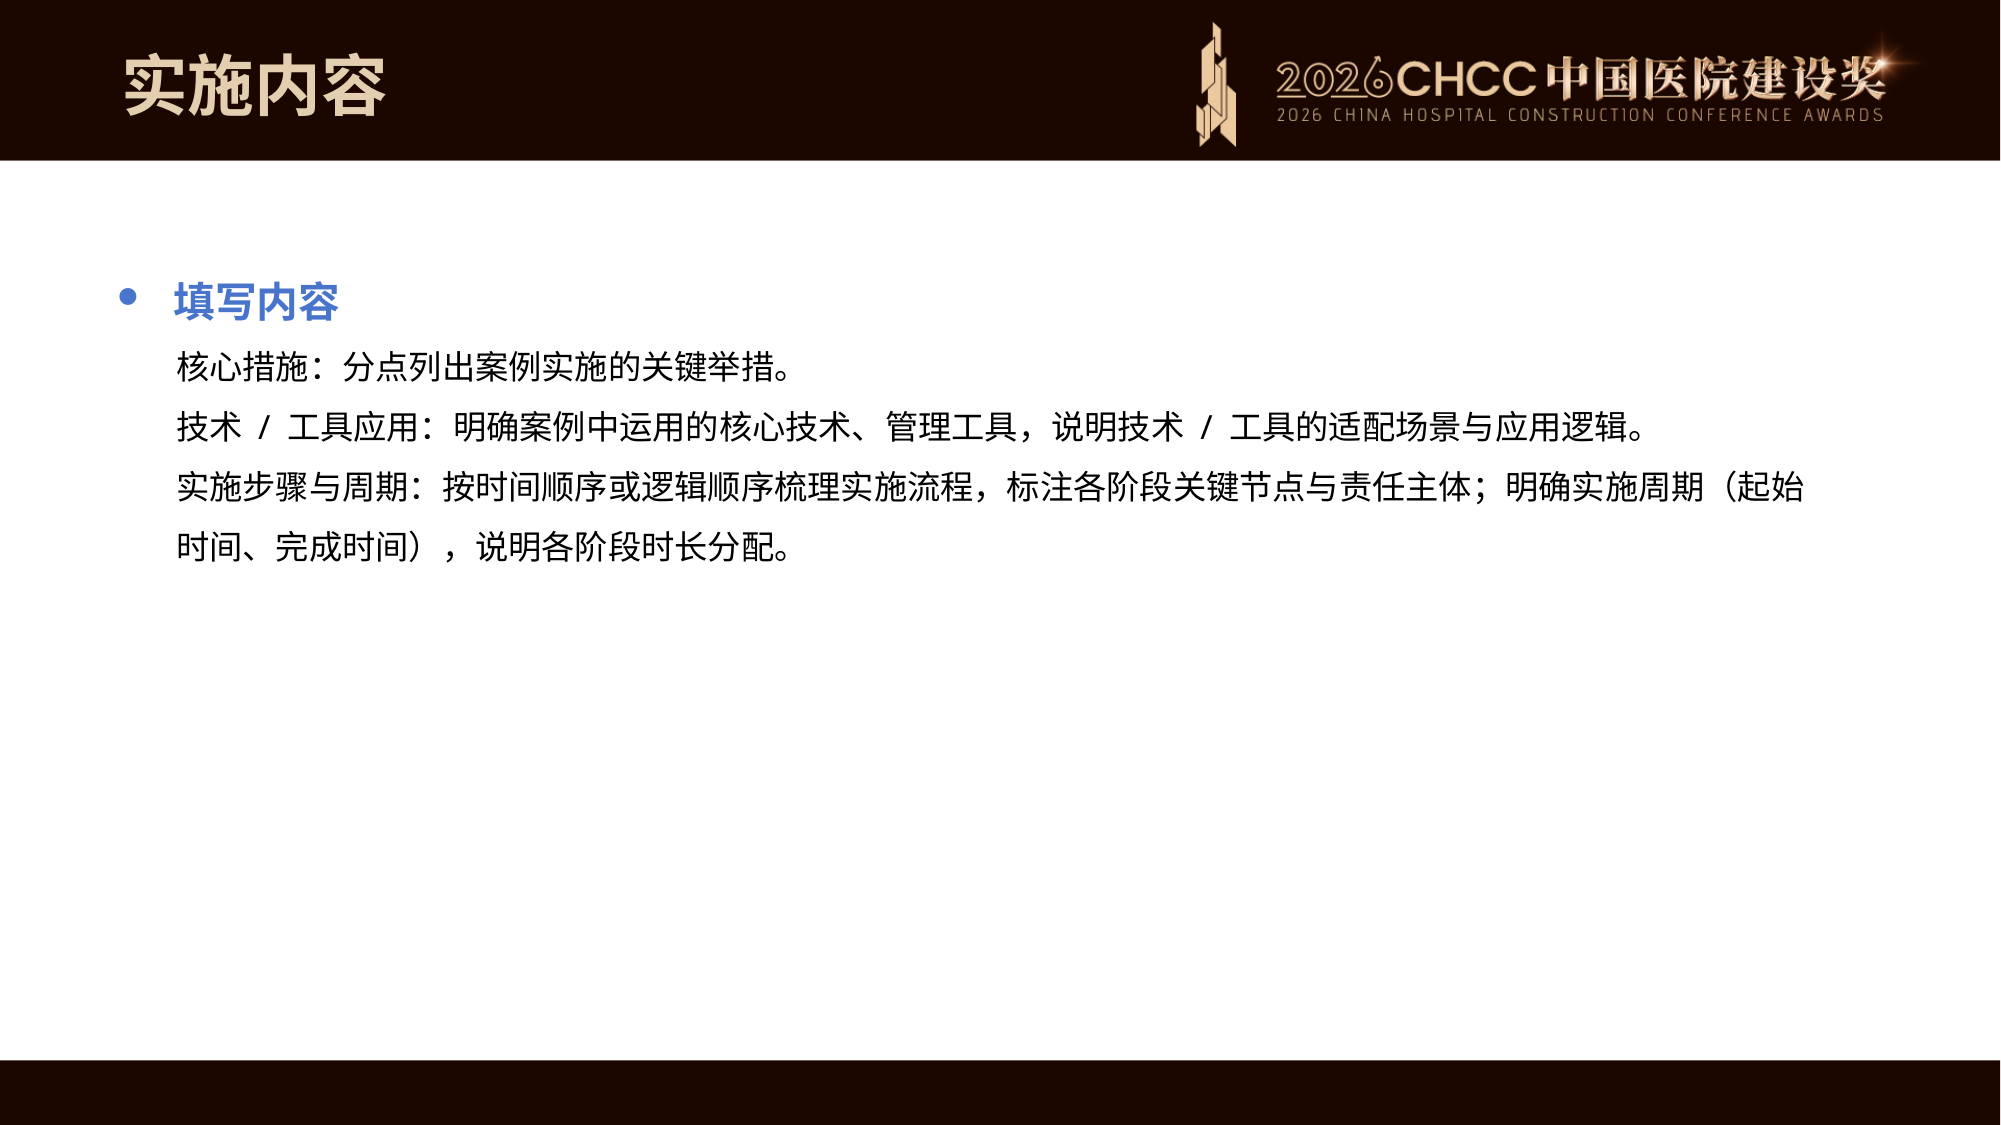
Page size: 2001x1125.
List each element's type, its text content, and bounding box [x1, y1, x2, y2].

text_box 核心措施：分点列出案例实施的关键举措。 技术 / 工具应用：明确案例中运用的核心技术、管理工具，说明技术 / 工具的适配场景与应用逻辑。 实施步骤与周期：按时间顺序或逻辑顺序梳理实施流程，标注各阶段关键节点与责任主体；明确实施周期（起始时间、完成时间），说明各阶段时长分配。 [117, 326, 1817, 457]
picture [0, 0, 2001, 1125]
text_box 填写内容 [117, 244, 934, 327]
text_box 实施内容 [106, 36, 563, 132]
